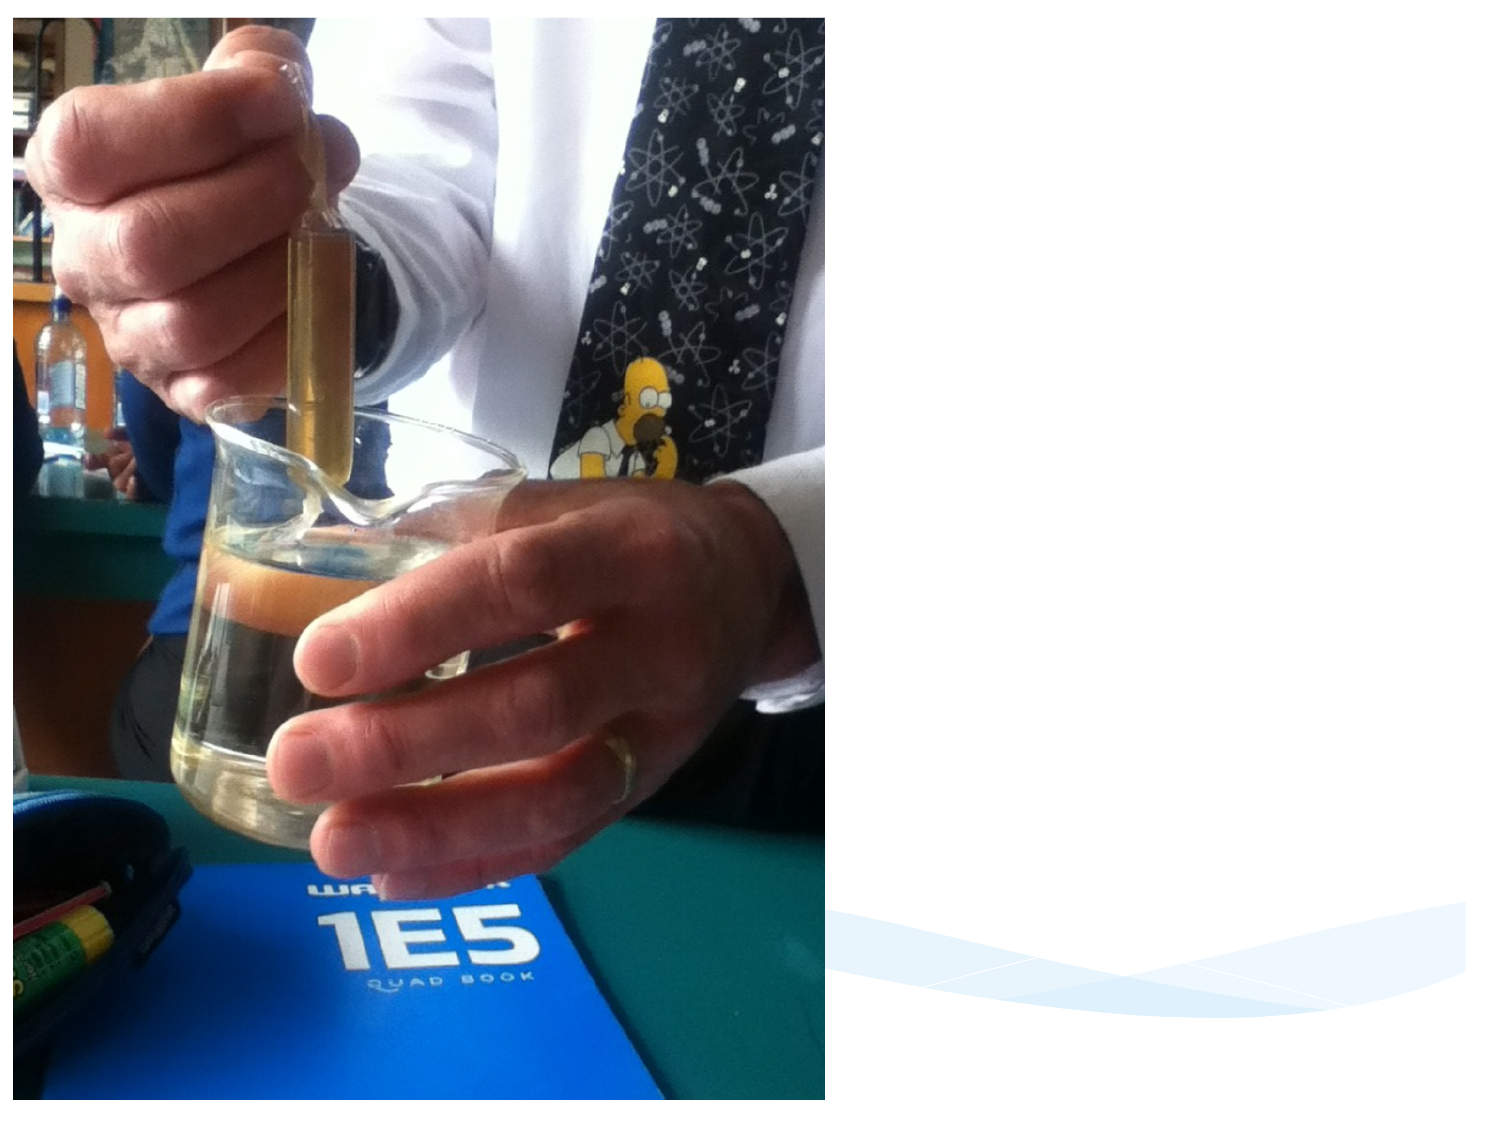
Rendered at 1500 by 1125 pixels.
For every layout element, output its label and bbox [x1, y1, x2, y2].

picture [0, 19, 961, 1099]
